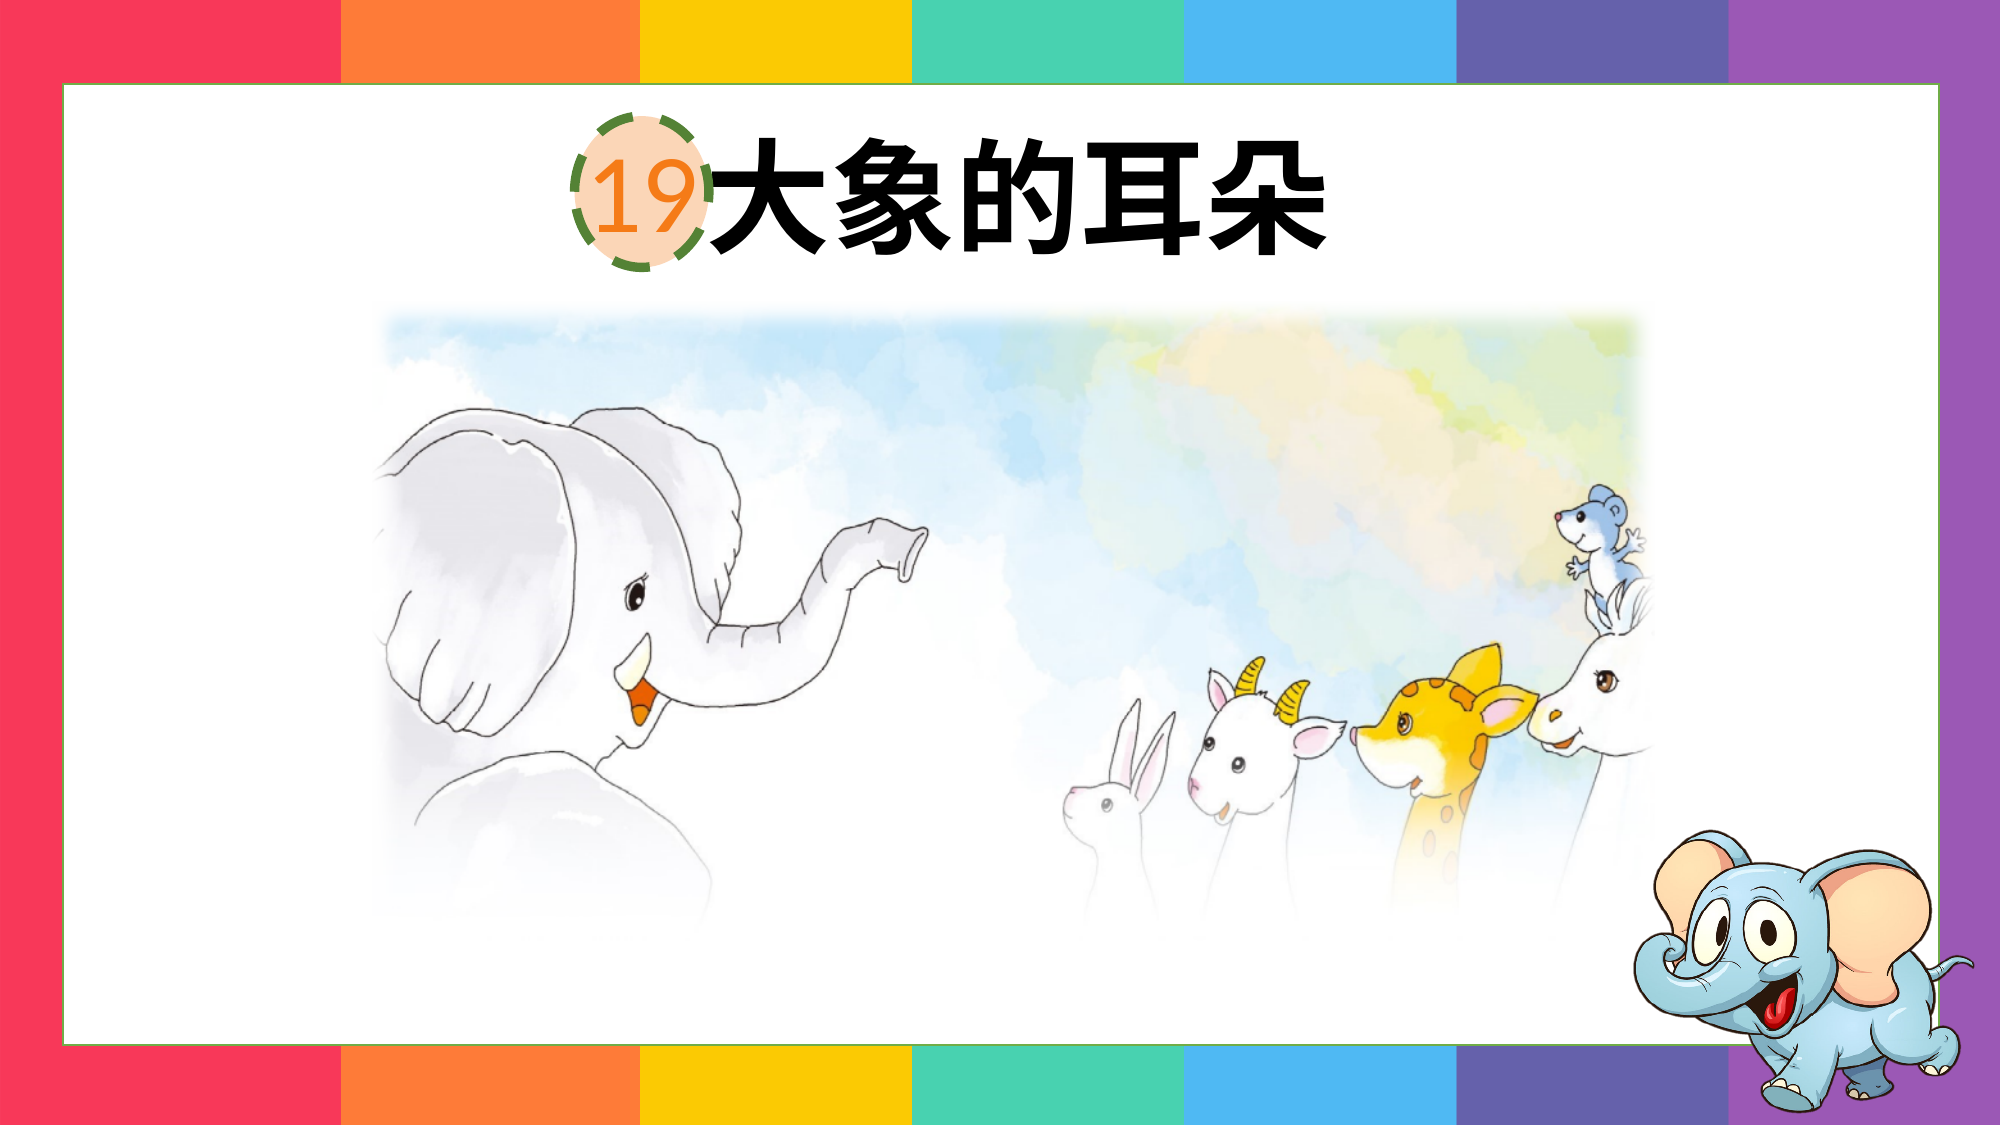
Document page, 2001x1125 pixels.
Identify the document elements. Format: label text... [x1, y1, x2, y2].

text_box 大象的耳朵 [420, 112, 1499, 283]
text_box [569, 112, 714, 268]
picture [0, 0, 2001, 1125]
